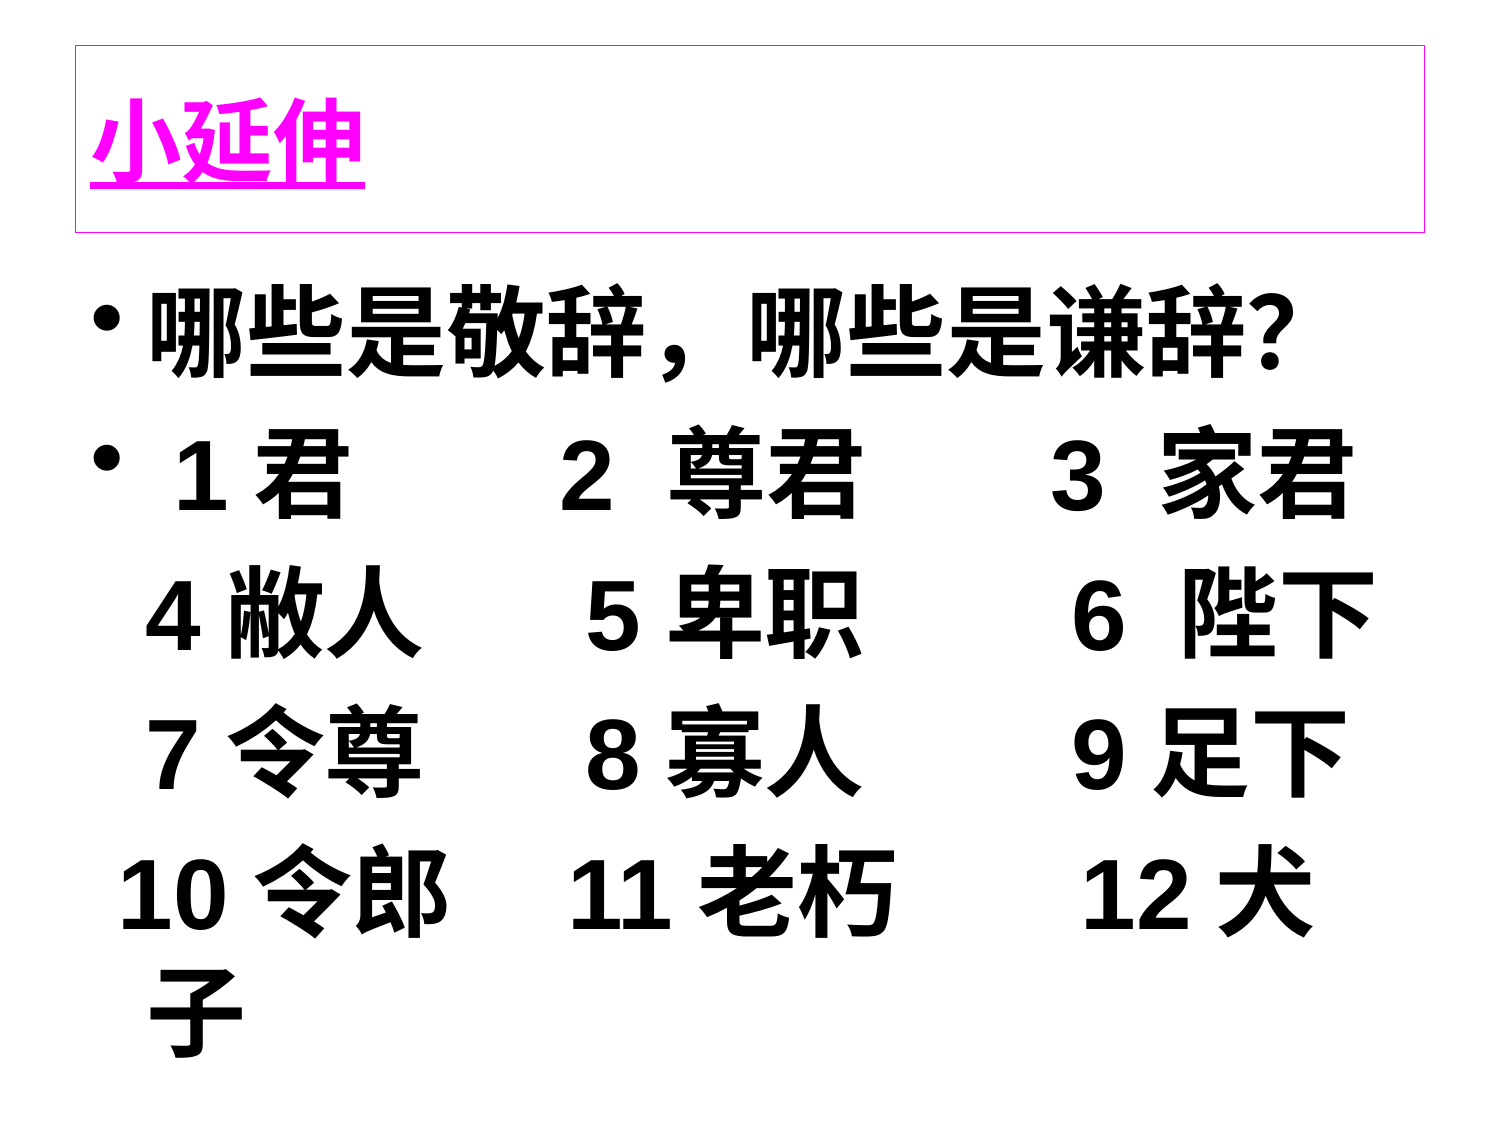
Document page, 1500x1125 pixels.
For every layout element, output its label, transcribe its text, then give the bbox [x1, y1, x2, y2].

title 小延伸 [75, 45, 1425, 233]
list 哪些是敬辞，哪些是谦辞？ 1君 2 尊君 3 家君 4敝人 5卑职 6 陛下 7令尊 8寡人 9足下 10令郎 11老朽 12犬子 [75, 262, 1425, 1005]
